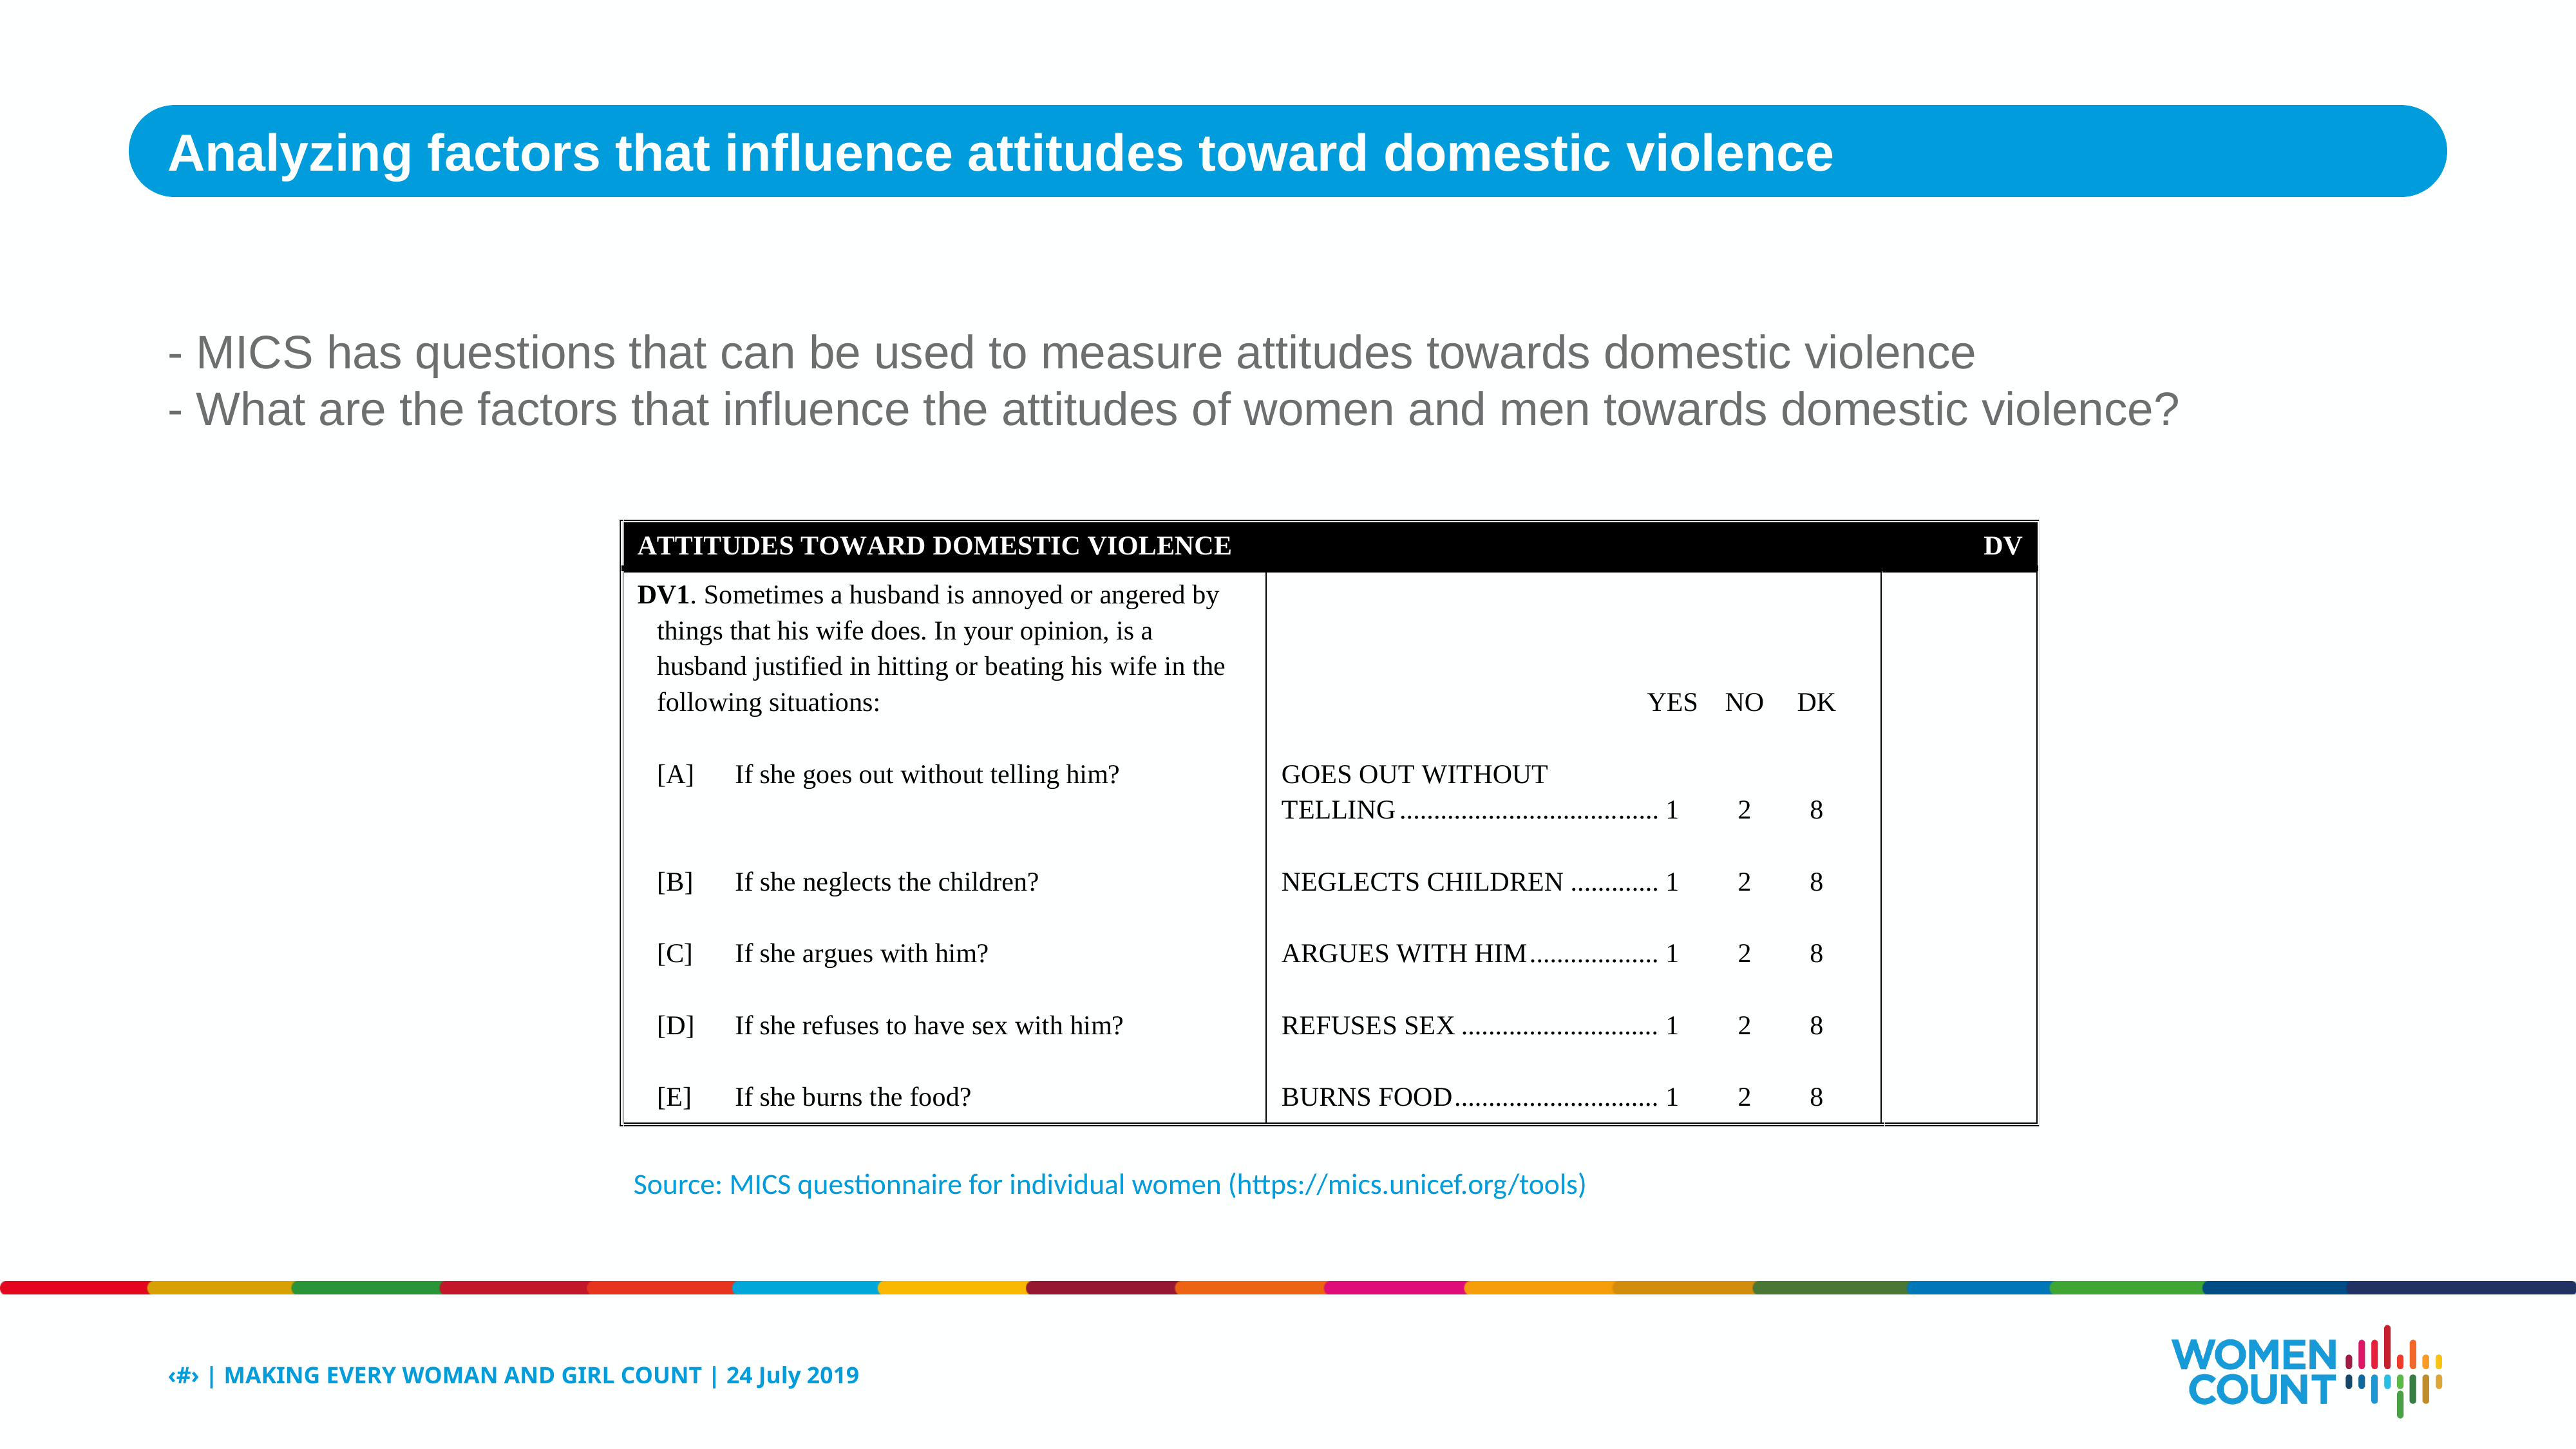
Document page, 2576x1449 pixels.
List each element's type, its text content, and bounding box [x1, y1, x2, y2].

picture [620, 519, 2040, 1164]
text_box Source: MICS questionnaire for individual women (https://mics.unicef.org/tools) [624, 1171, 1596, 1206]
list Analyzing factors that influence attitudes toward domestic violence [167, 119, 2411, 182]
list - MICS has questions that can be used to measure attitudes towards domestic violence - What are the factors that influence the attitudes of women and men towards domestic violence? [167, 265, 2286, 437]
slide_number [167, 1360, 1542, 1388]
